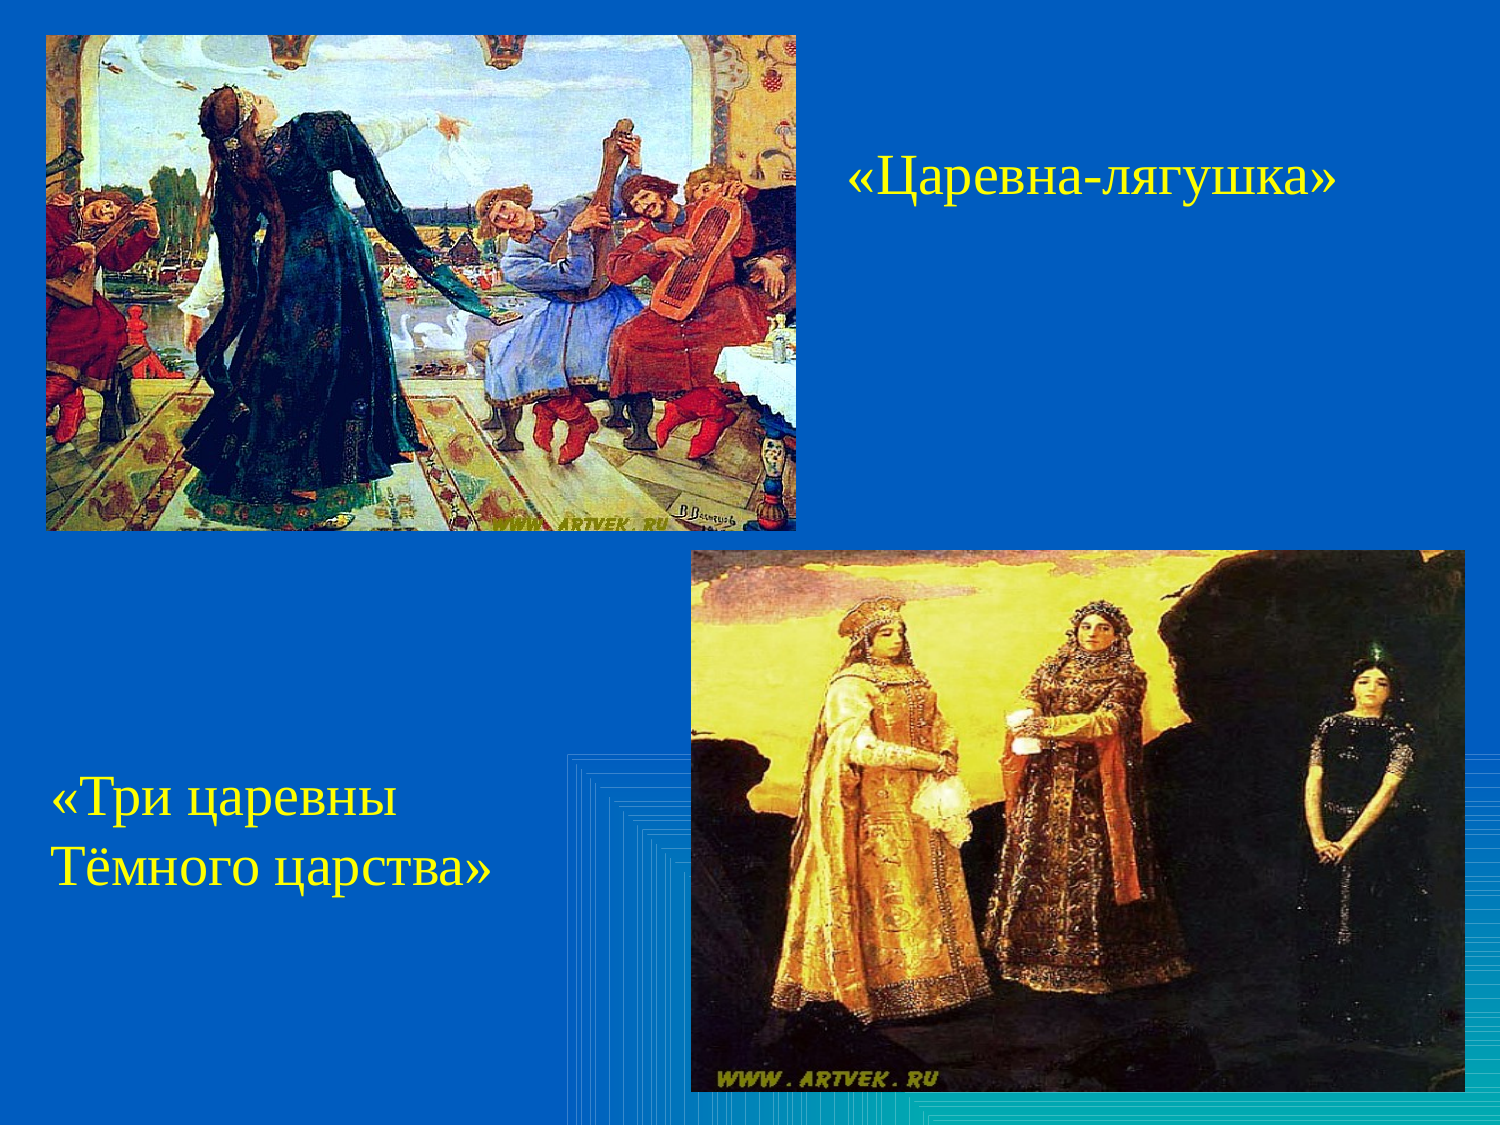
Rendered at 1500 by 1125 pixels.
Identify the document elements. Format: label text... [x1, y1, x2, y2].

text_box «Царевна-лягушка» [832, 128, 1442, 214]
picture [691, 550, 1466, 1093]
text_box «Три царевны Тёмного царства» [35, 749, 586, 905]
picture [46, 34, 797, 531]
